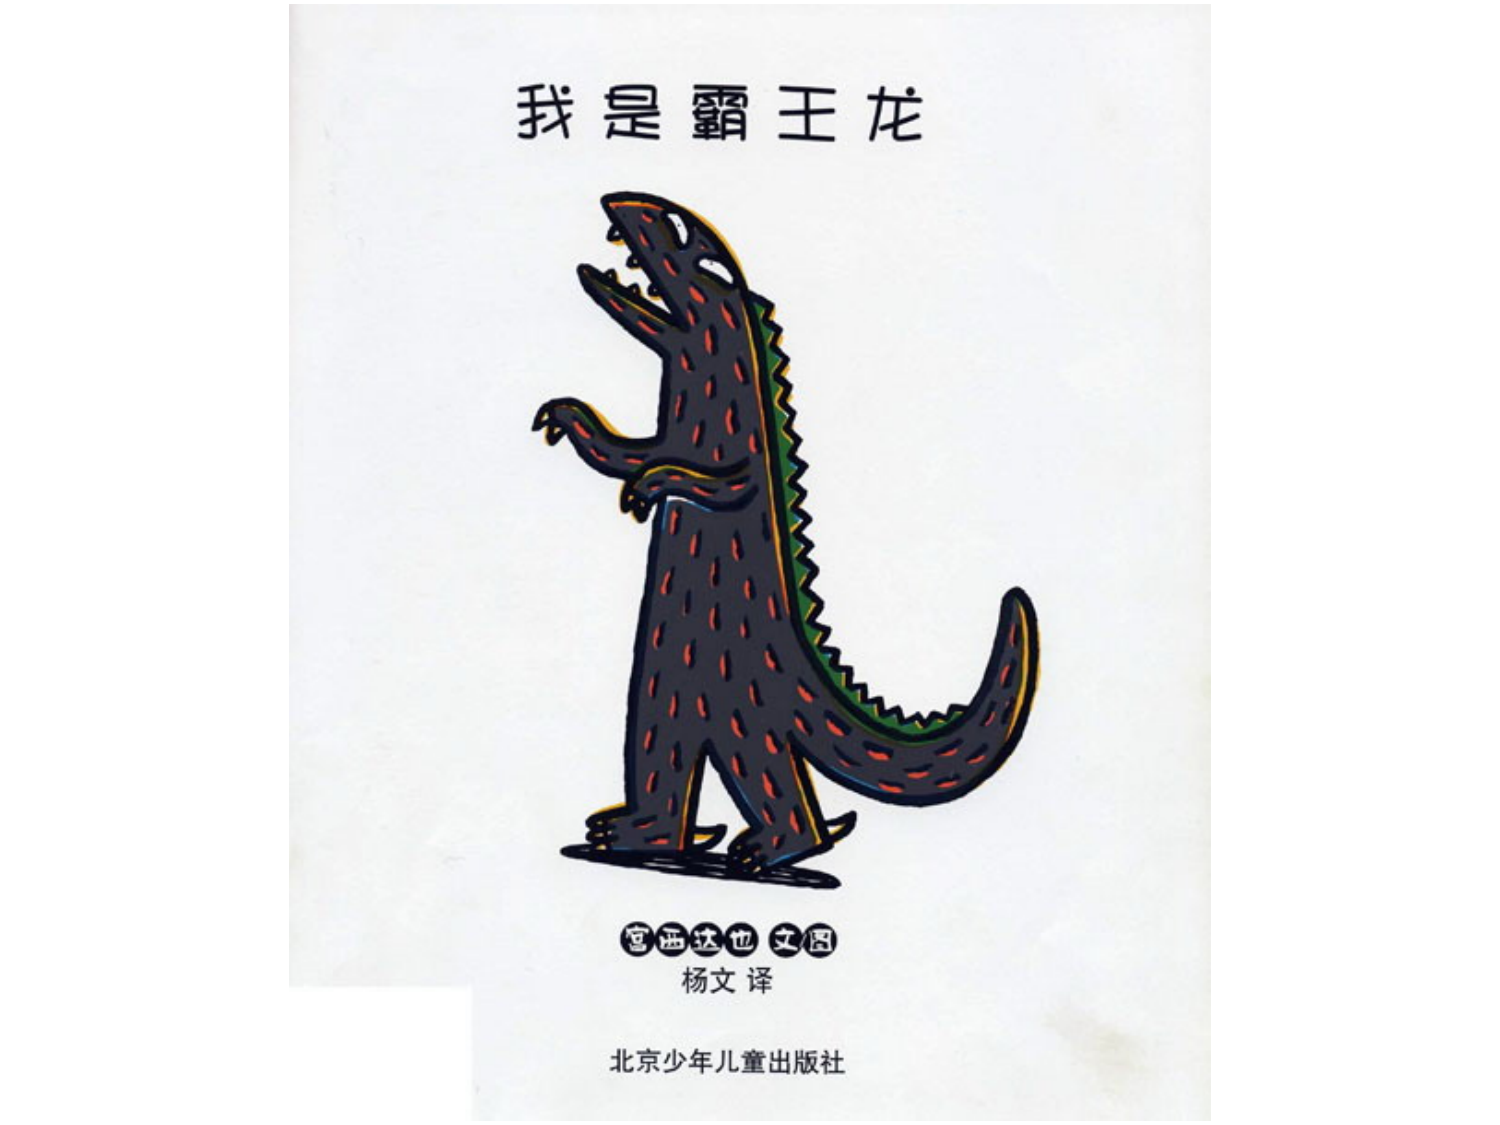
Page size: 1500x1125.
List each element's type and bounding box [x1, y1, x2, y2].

picture [288, 3, 1211, 1122]
